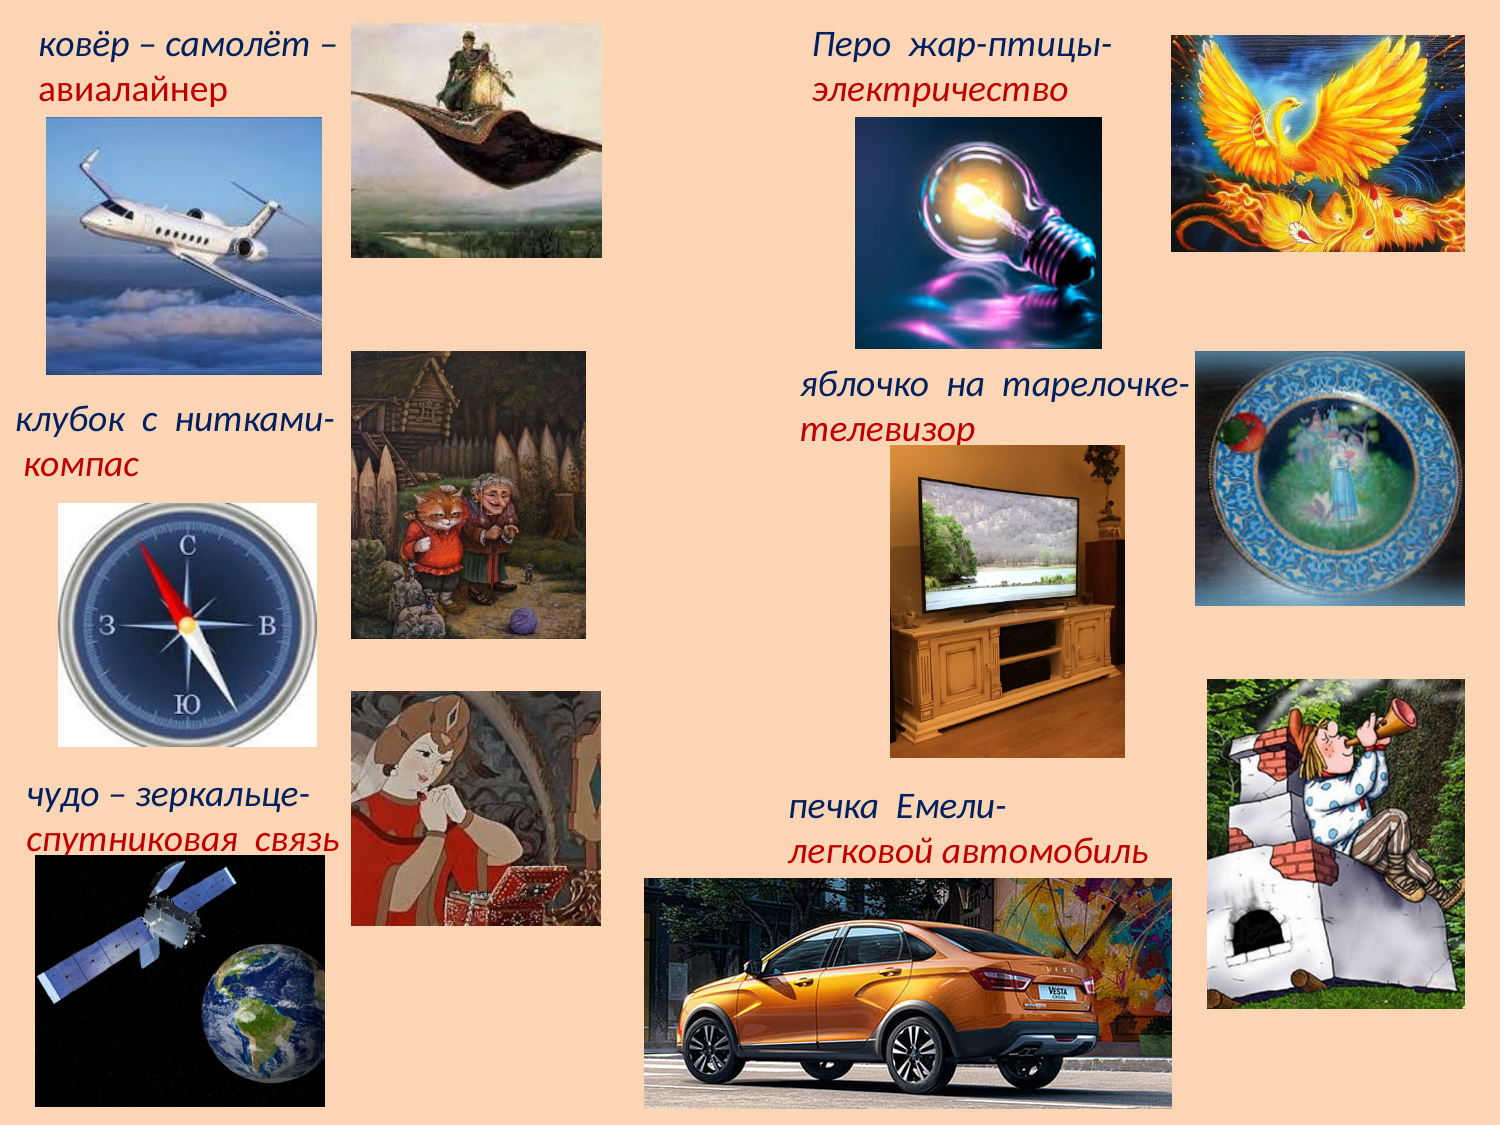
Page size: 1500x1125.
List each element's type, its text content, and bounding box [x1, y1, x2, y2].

picture [855, 116, 1102, 349]
text_box Перо жар-птицы- электричество [796, 11, 1149, 162]
picture [58, 503, 317, 747]
text_box клубок с нитками- компас [0, 386, 346, 492]
text_box чудо – зеркальце- спутниковая связь [11, 761, 346, 912]
picture [890, 445, 1126, 759]
picture [1195, 351, 1466, 606]
picture [1171, 34, 1466, 253]
picture [46, 116, 322, 376]
picture [1206, 679, 1466, 1010]
picture [34, 855, 325, 1107]
picture [351, 23, 602, 259]
picture [351, 691, 601, 927]
picture [351, 351, 587, 639]
text_box ковёр – самолёт – авиалайнер [23, 11, 399, 117]
text_box яблочко на тарелочке- телевизор [785, 351, 1192, 502]
picture [644, 878, 1173, 1109]
text_box печка Емели- легковой автомобиль [773, 773, 1196, 879]
